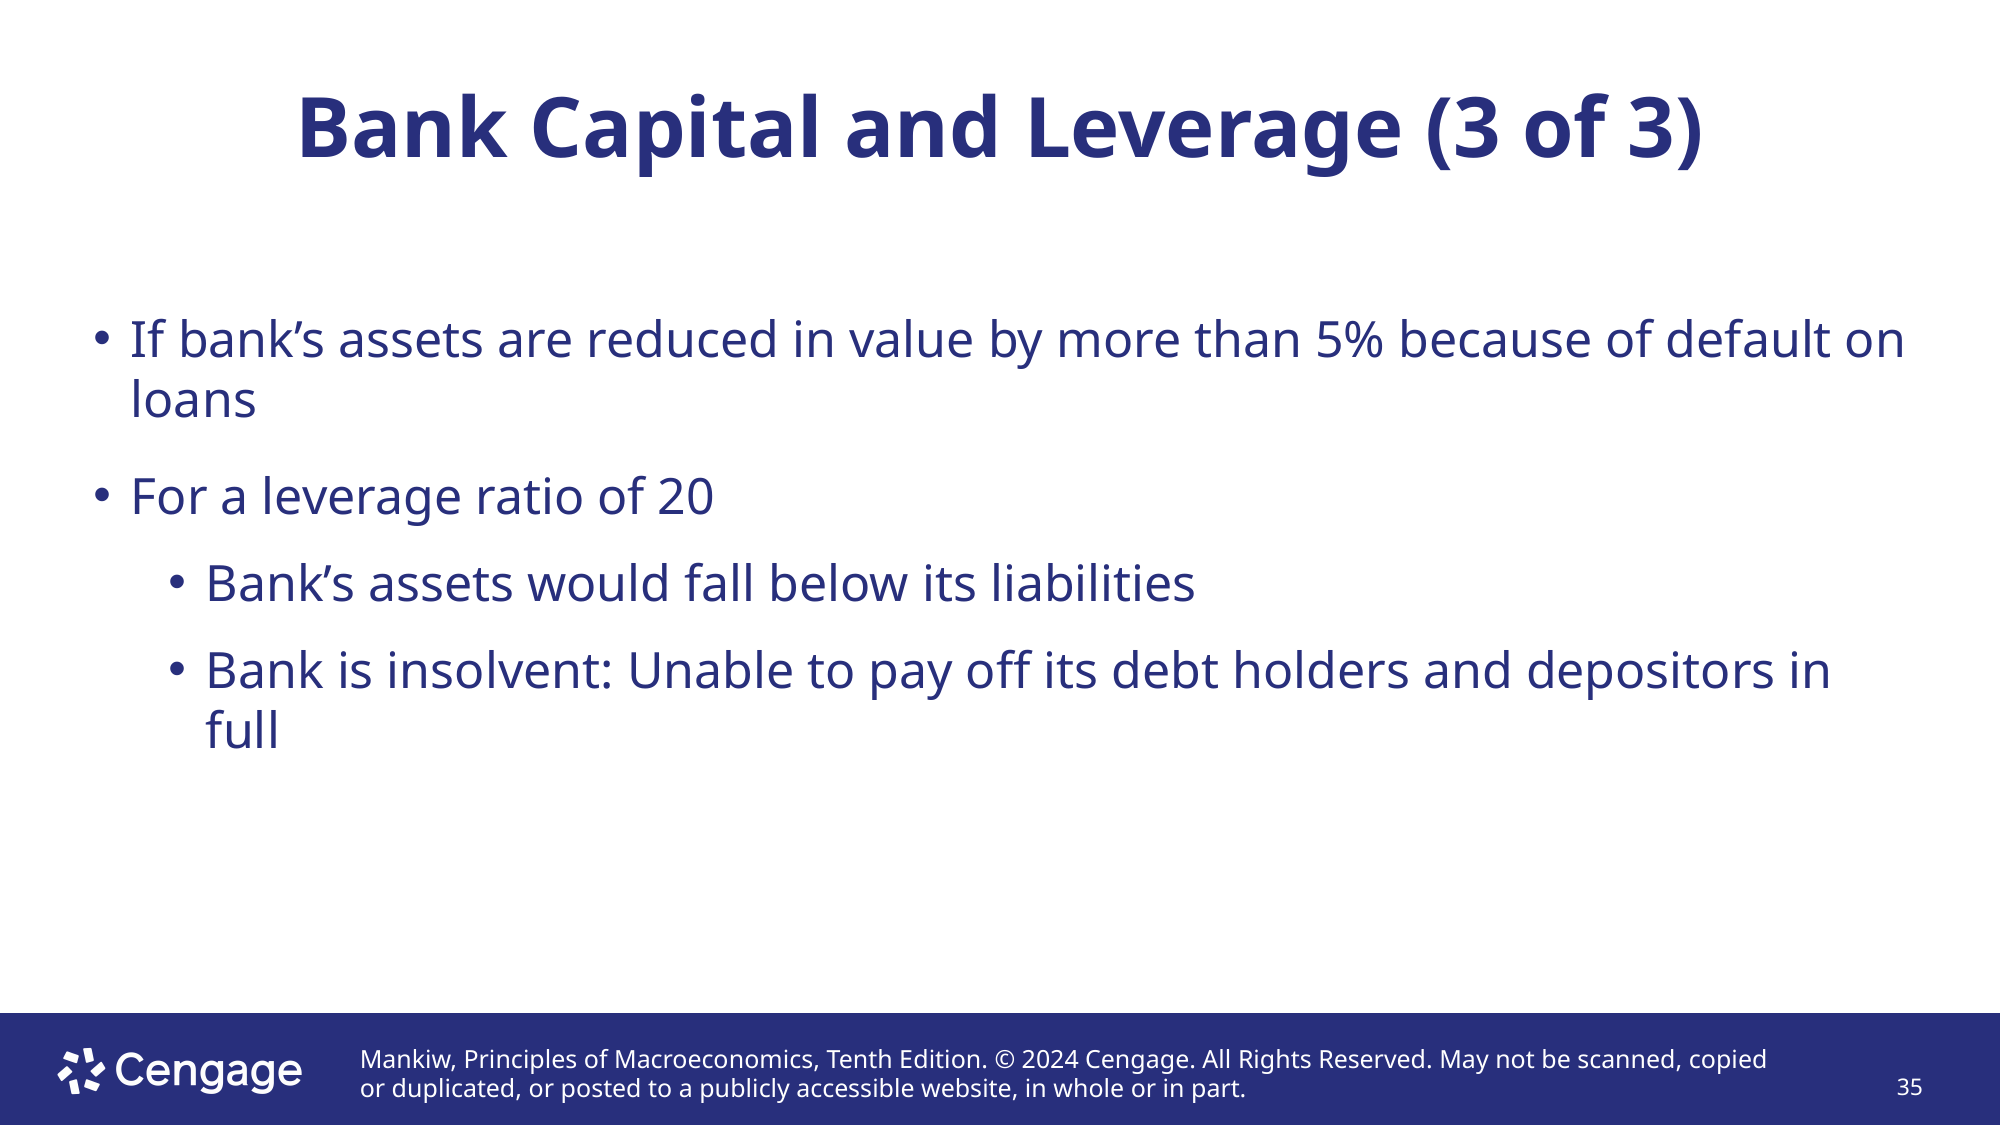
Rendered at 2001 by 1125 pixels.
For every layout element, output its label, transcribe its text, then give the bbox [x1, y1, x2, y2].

title Bank Capital and Leverage (3 of 3) [78, 77, 1923, 278]
picture [30, 1020, 329, 1122]
list If bank’s assets are reduced in value by more than 5% because of default on loans For a leverage ratio of 20 Bank’s assets would fall below its liabilities Bank is insolvent: Unable to pay off its debt holders and depositors in full [78, 299, 1923, 1014]
